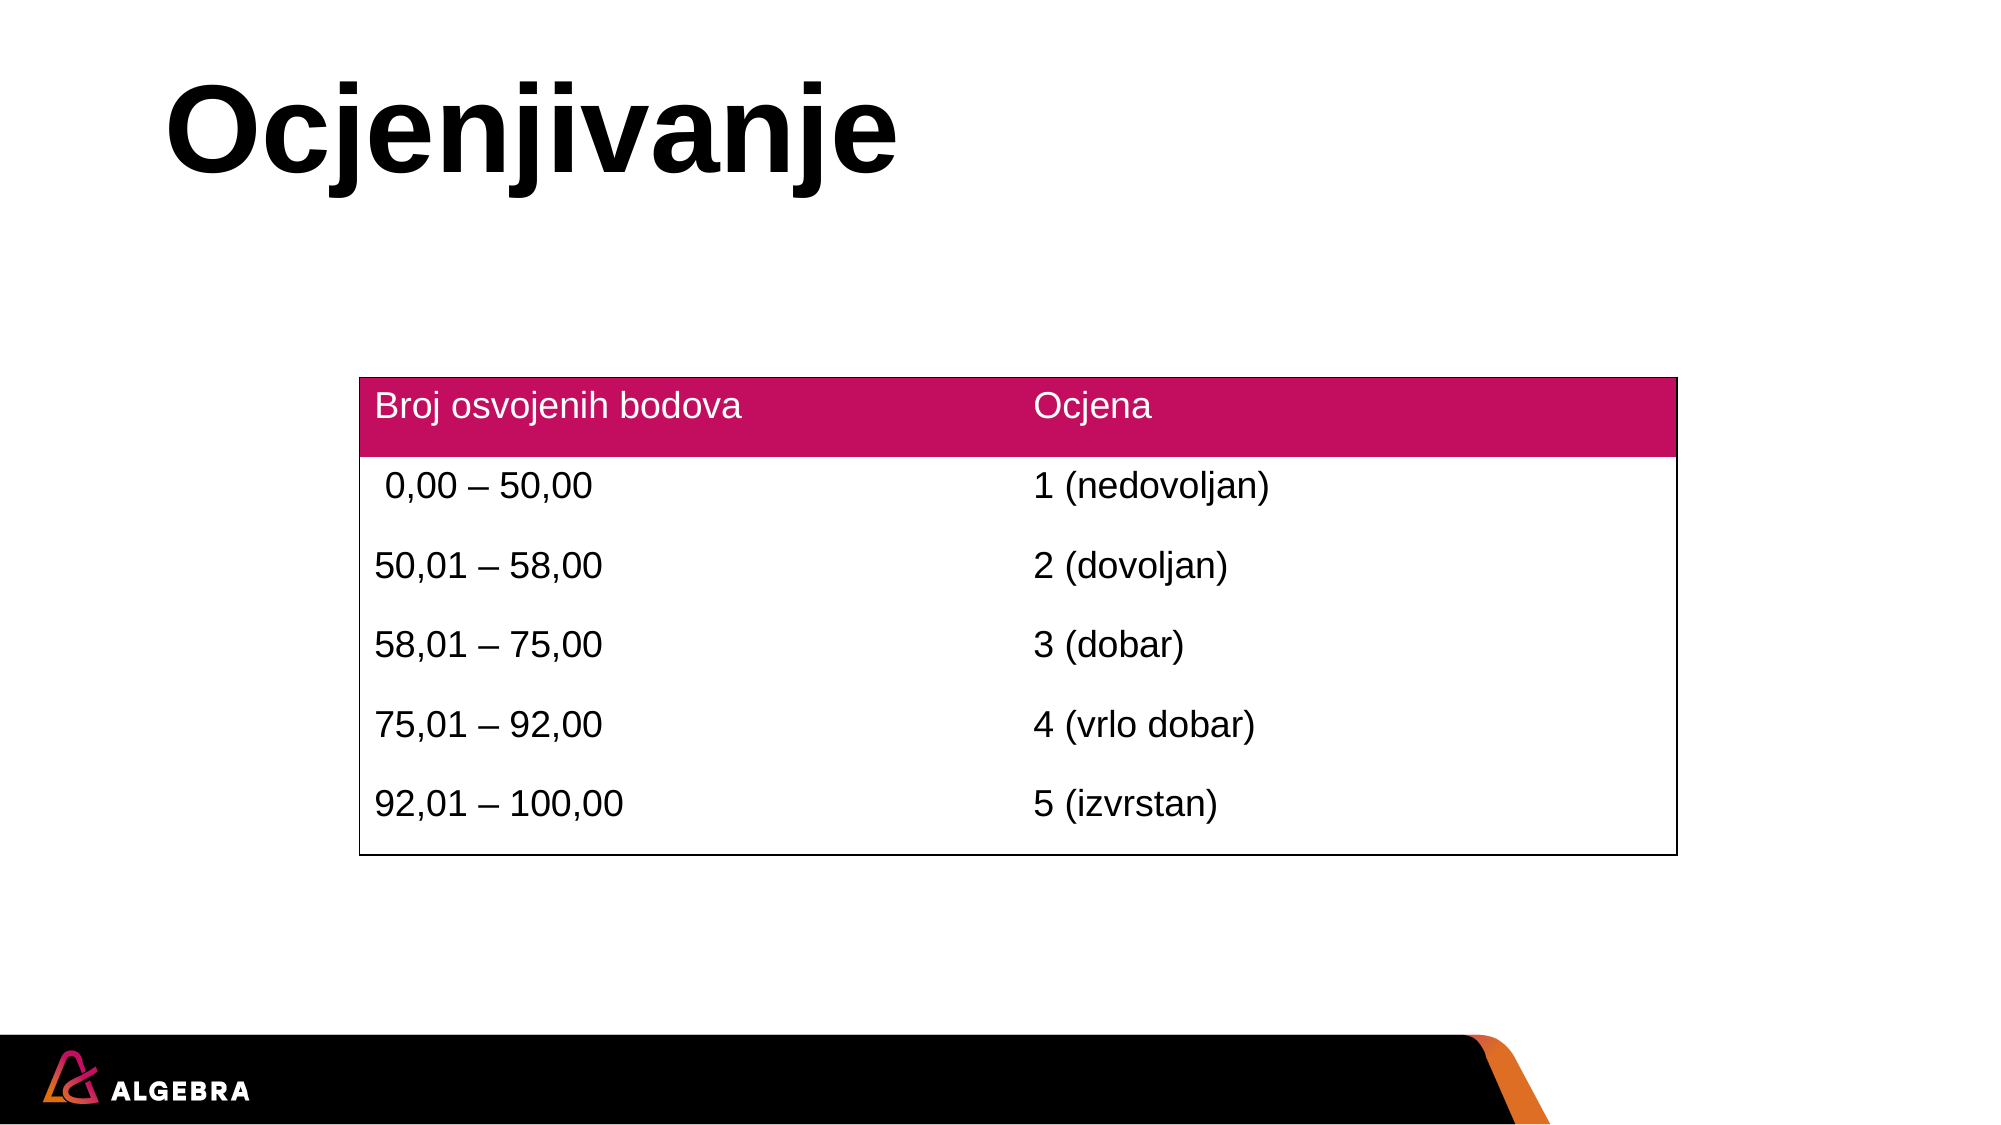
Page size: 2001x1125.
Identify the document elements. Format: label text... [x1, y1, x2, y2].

table_header Broj osvojenih bodova [360, 378, 1018, 457]
table_cell 5 (izvrstan) [1018, 775, 1676, 854]
table_cell 58,01 – 75,00 [360, 616, 1018, 696]
table_cell 3 (dobar) [1018, 616, 1676, 696]
table_cell 75,01 – 92,00 [360, 696, 1018, 775]
table_cell 0,00 – 50,00 [360, 457, 1018, 537]
table_cell 50,01 – 58,00 [360, 537, 1018, 616]
table_cell 4 (vrlo dobar) [1018, 696, 1676, 775]
table_header Ocjena [1018, 378, 1676, 457]
table_cell 1 (nedovoljan) [1018, 457, 1676, 537]
table_cell 92,01 – 100,00 [360, 775, 1018, 854]
table_cell 2 (dovoljan) [1018, 537, 1676, 616]
picture [0, 1034, 1733, 1125]
title Ocjenjivanje [149, 34, 1650, 208]
